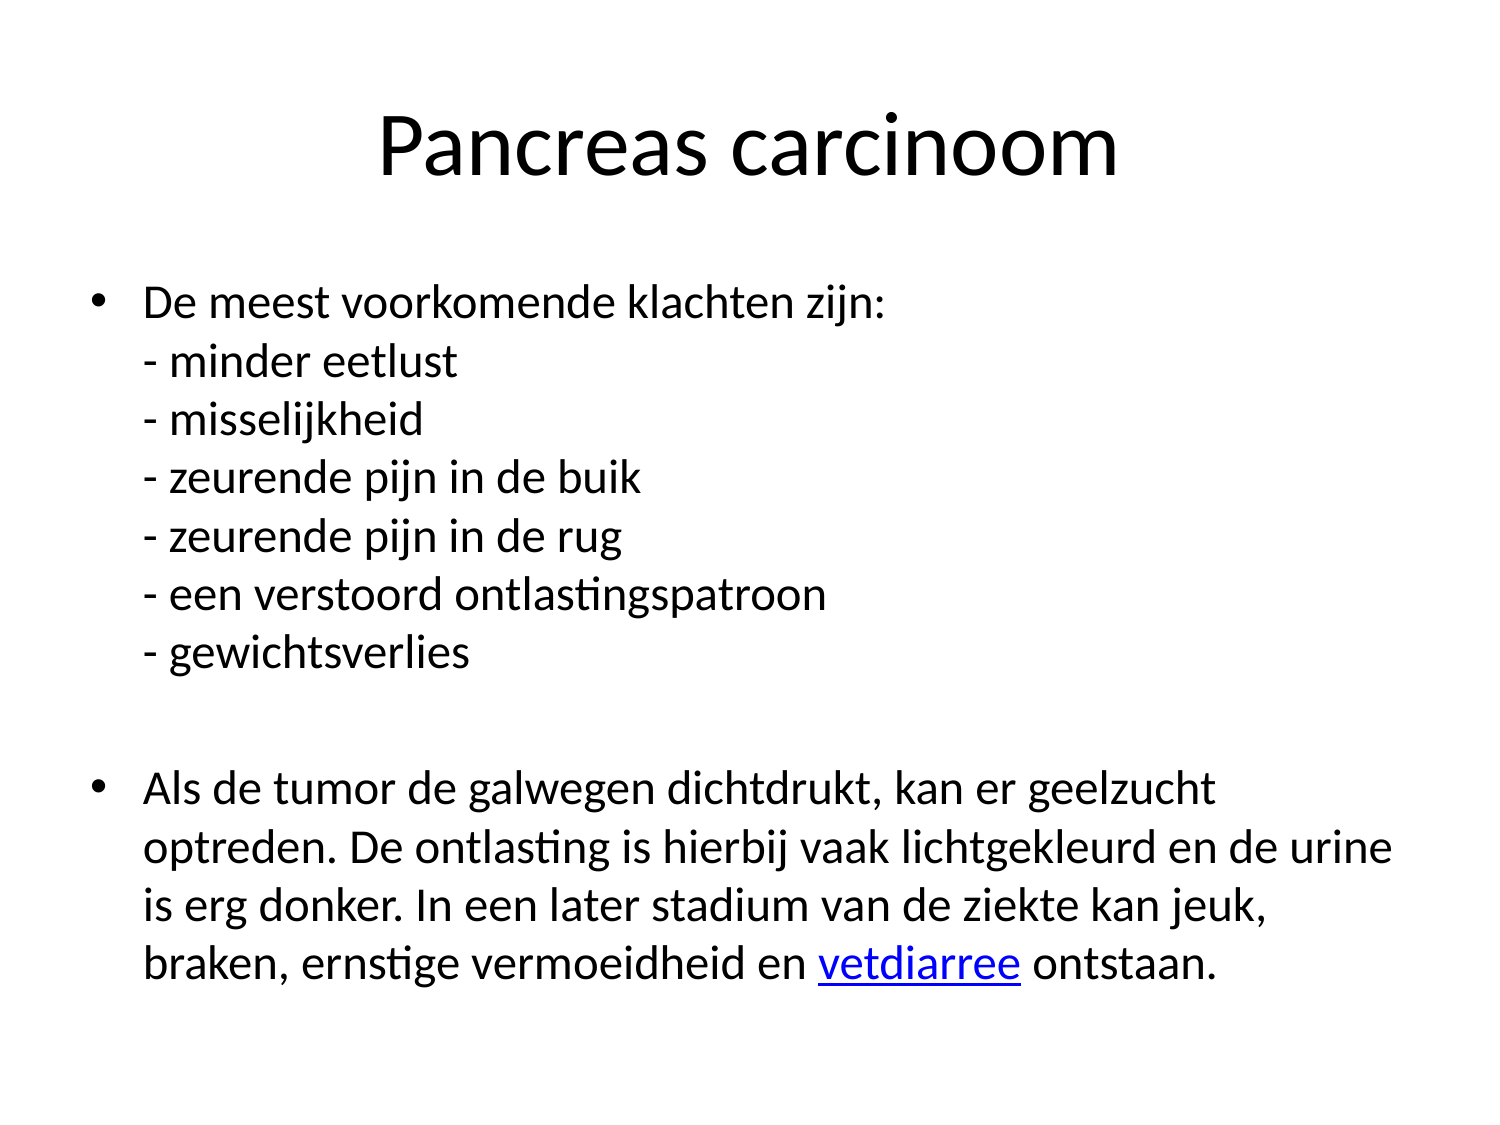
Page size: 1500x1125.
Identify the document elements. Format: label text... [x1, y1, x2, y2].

title Pancreas carcinoom [75, 45, 1425, 233]
list De meest voorkomende klachten zijn: - minder eetlust - misselijkheid - zeurende pijn in de buik - zeurende pijn in de rug - een verstoord ontlastingspatroon - gewichtsverlies Als de tumor de galwegen dichtdrukt, kan er geelzucht optreden. De ontlasting is hierbij vaak lichtgekleurd en de urine is erg donker. In een later stadium van de ziekte kan jeuk, braken, ernstige vermoeidheid en vetdiarree ontstaan. [75, 262, 1425, 1005]
